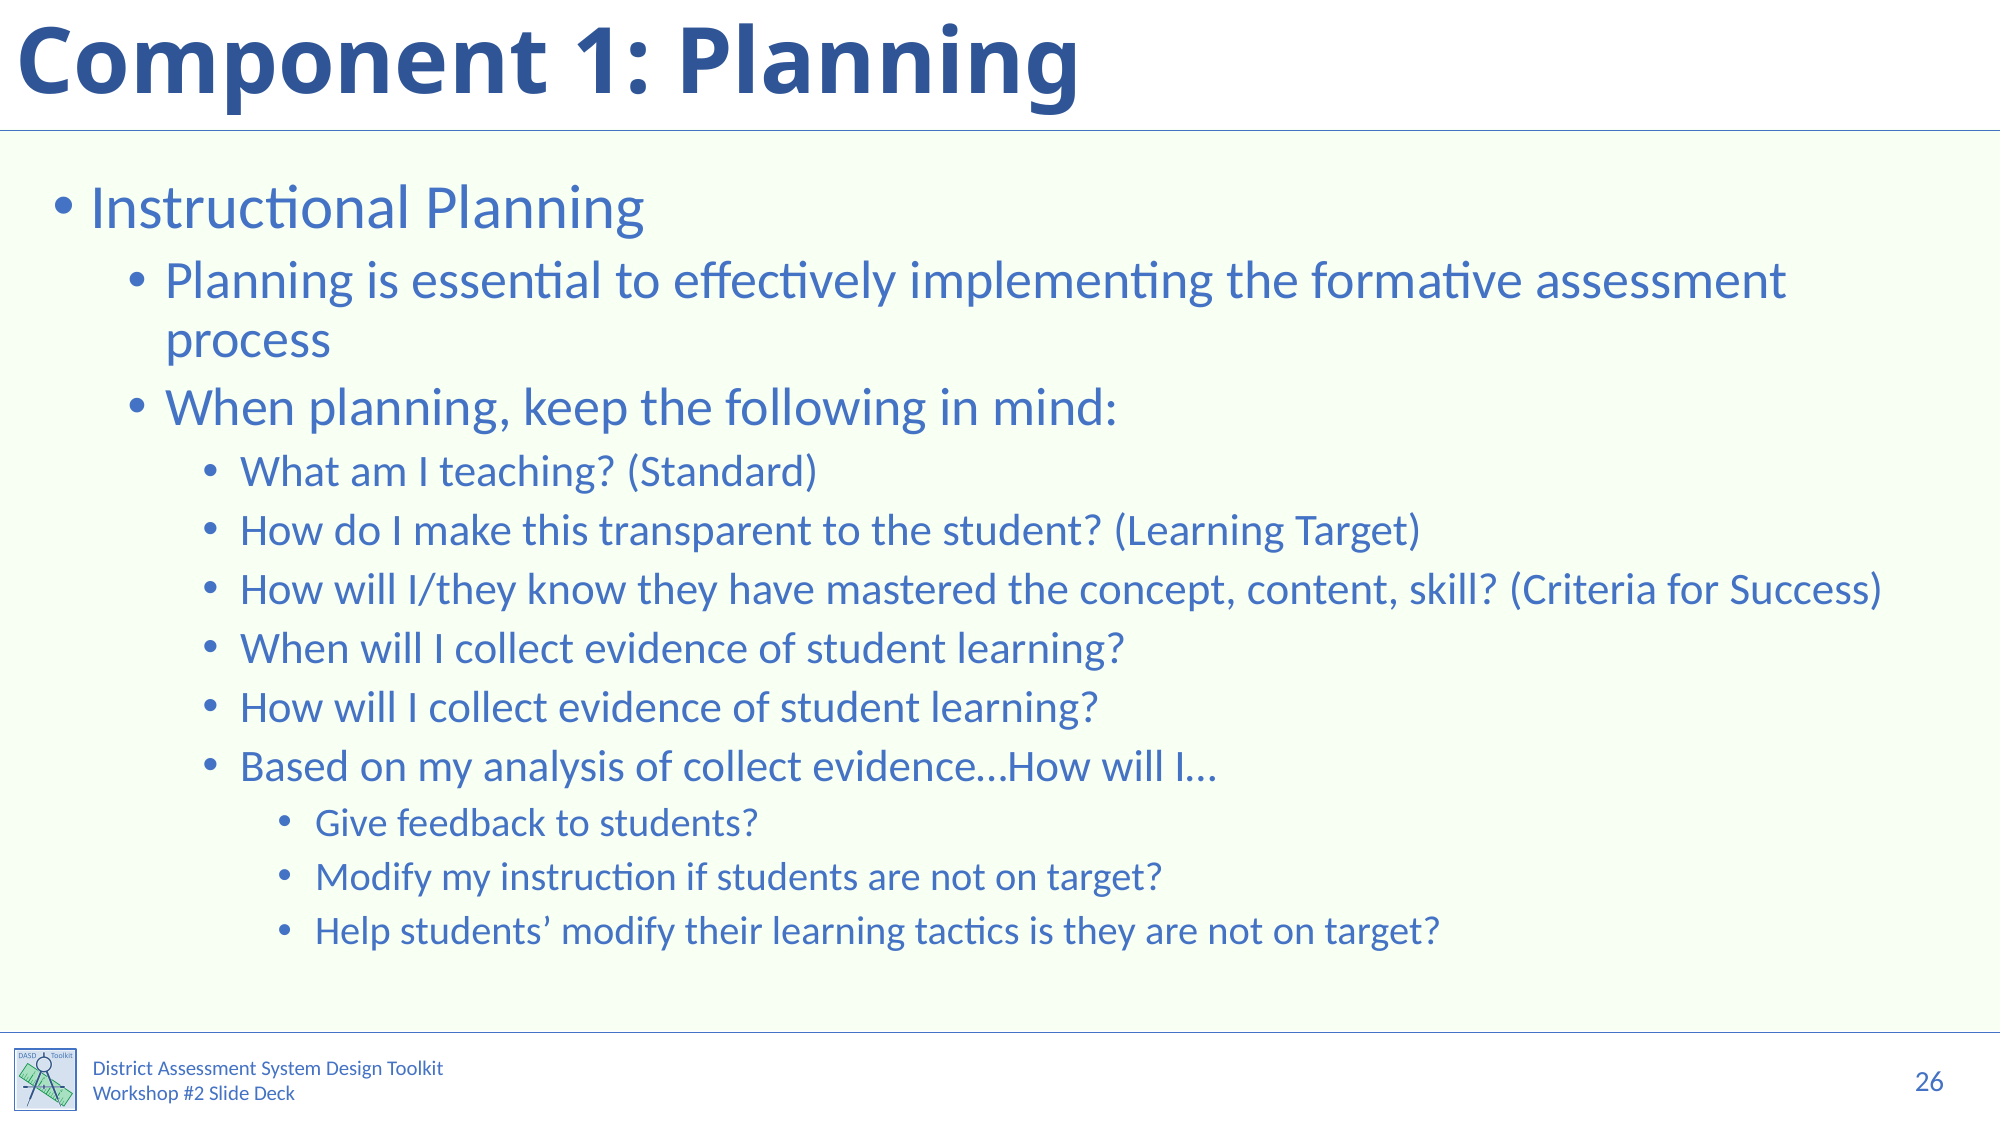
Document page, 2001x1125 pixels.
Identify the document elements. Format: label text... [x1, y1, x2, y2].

title Component 1: Planning [0, 0, 2000, 129]
picture [15, 1050, 75, 1110]
list Instructional Planning Planning is essential to effectively implementing the formative assessment process When planning, keep the following in mind: What am I teaching? (Standard) How do I make this transparent to the student? (Learning Target) How will I/they know they have mastered the concept, content, skill? (Criteria for Success) When will I collect evidence of student learning? How will I collect evidence of student learning? Based on my analysis of collect evidence…How will I… Give feedback to students? Modify my instruction if students are not on target? Help students’ modify their learning tactics is they are not on target? [37, 166, 1962, 1002]
